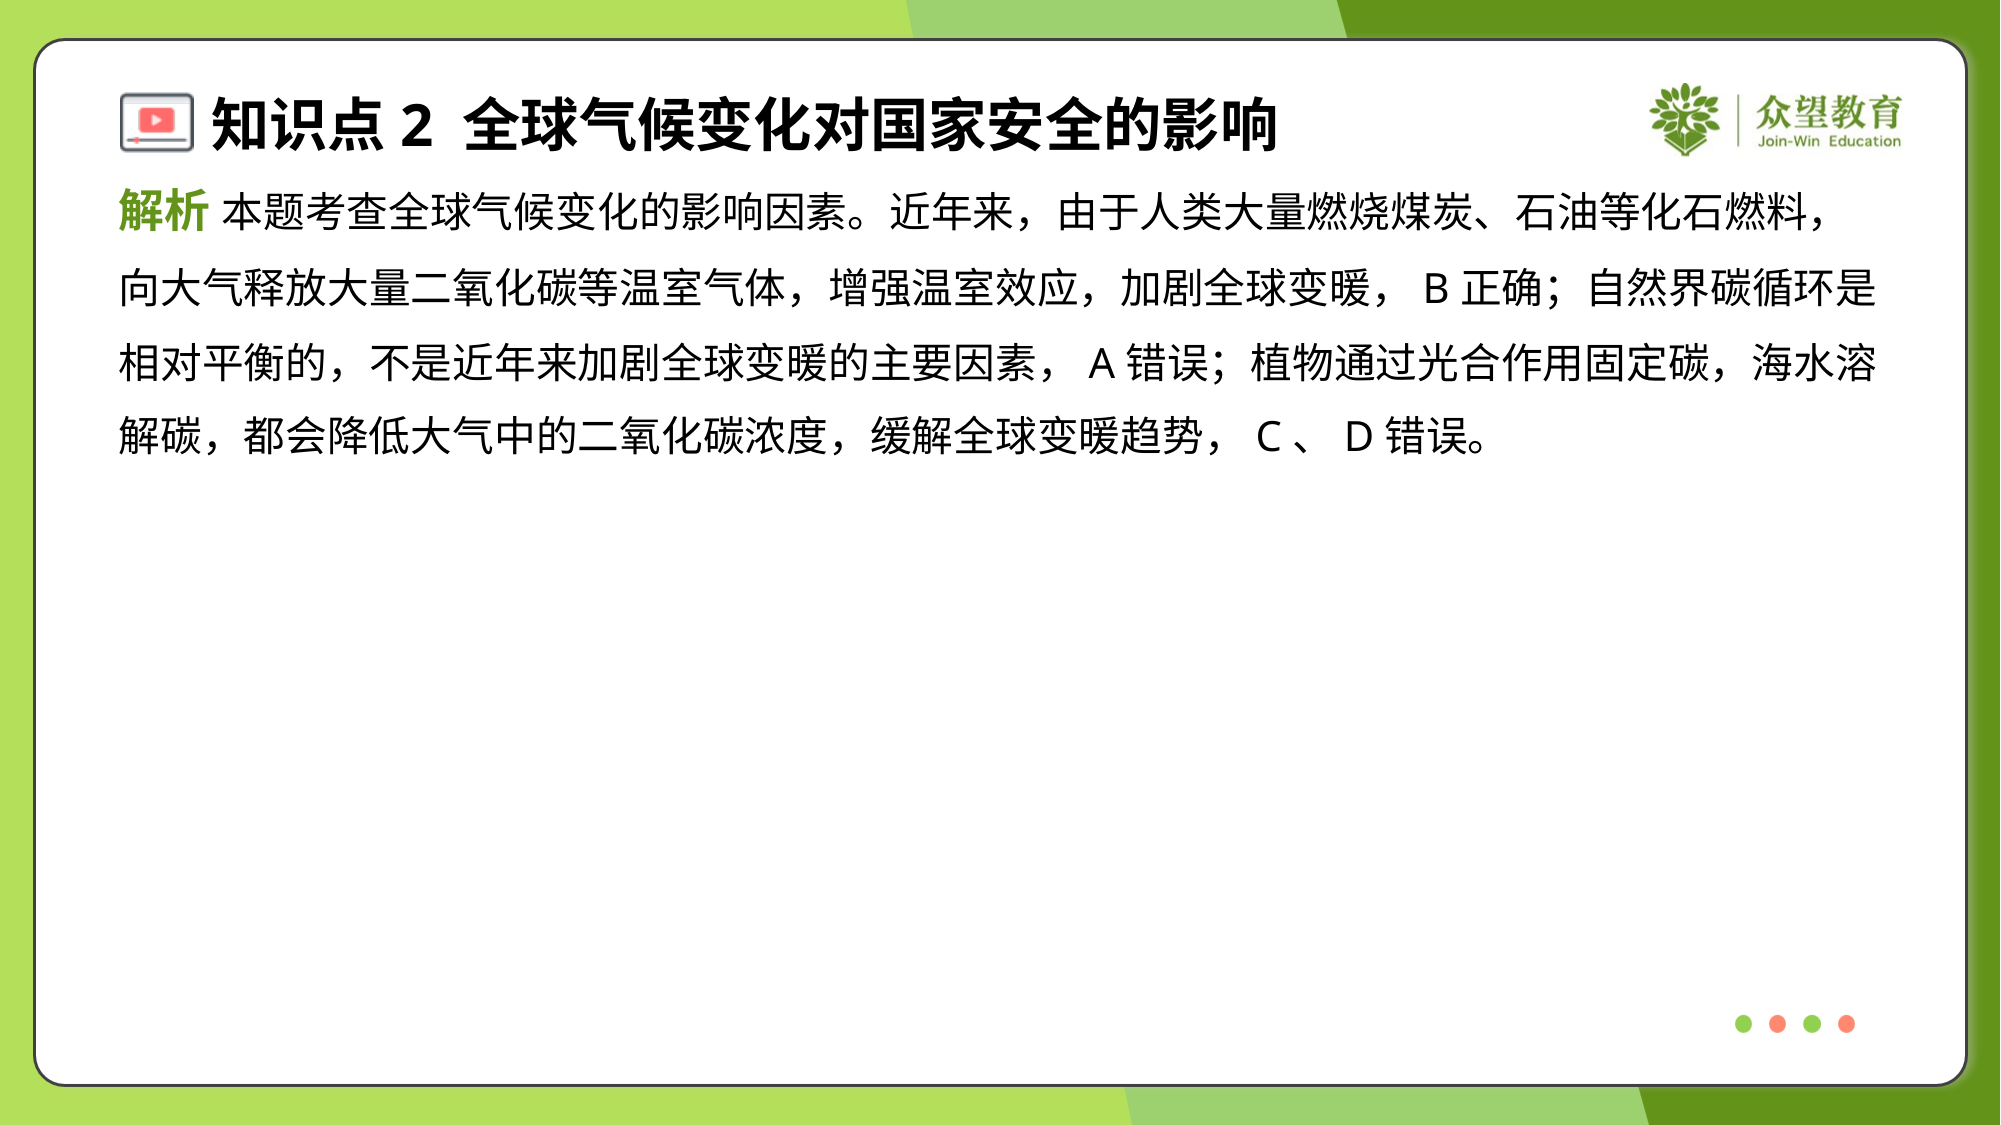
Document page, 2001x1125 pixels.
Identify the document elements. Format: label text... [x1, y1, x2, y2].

text_box 解析 本题考查全球气候变化的影响因素。近年来，由于人类大量燃烧煤炭、石油等化石燃料， 向大气释放大量二氧化碳等温室气体，增强温室效应，加剧全球变暖，B正确；自然界碳循环是 相对平衡的，不是近年来加剧全球变暖的主要因素，A错误；植物通过光合作用固定碳，海水溶 解碳，都会降低大气中的二氧化碳浓度，缓解全球变暖趋势，C、D错误。 [118, 159, 1883, 452]
picture [0, 0, 2000, 1125]
